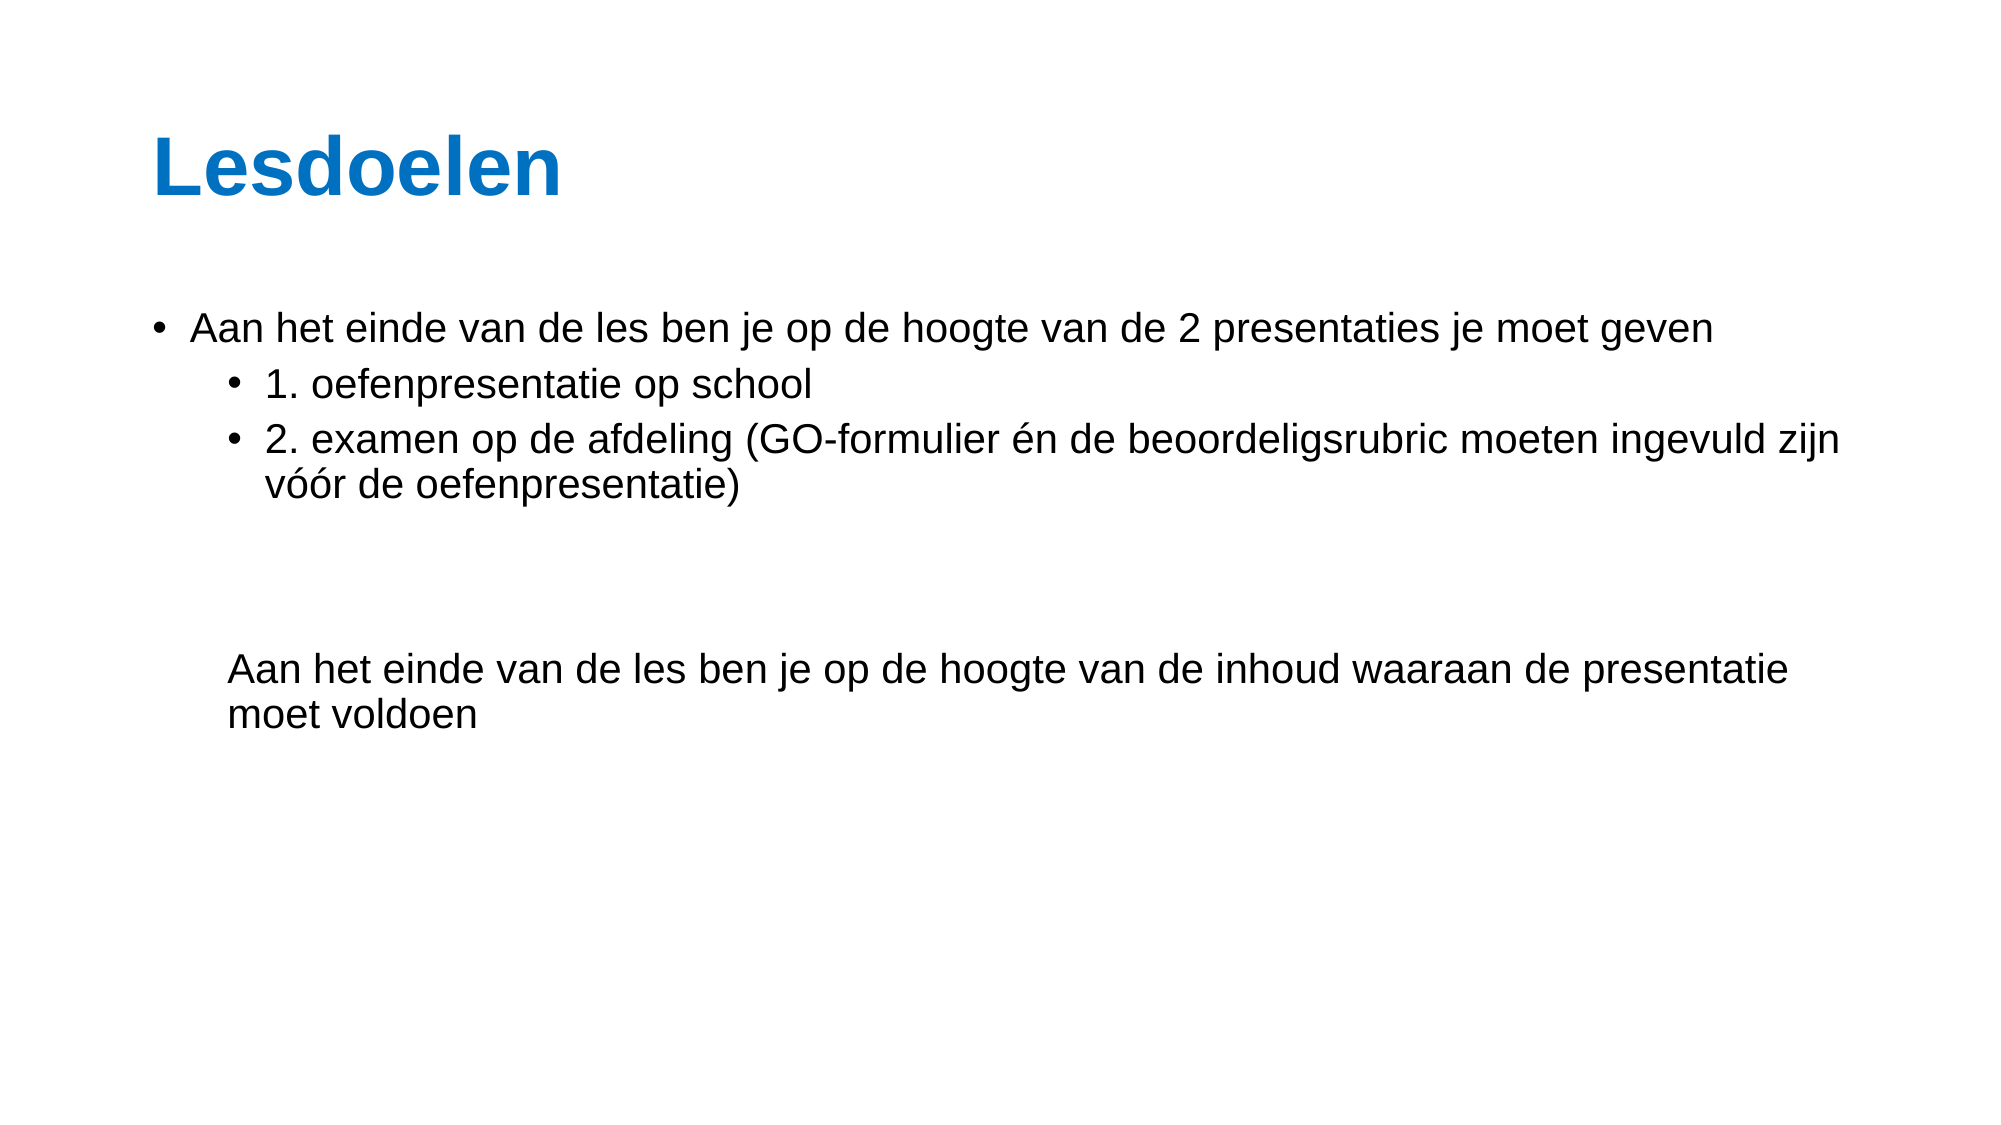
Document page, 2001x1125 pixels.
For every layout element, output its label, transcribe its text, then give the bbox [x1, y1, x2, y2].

title Lesdoelen [137, 59, 1863, 278]
list Aan het einde van de les ben je op de hoogte van de 2 presentaties je moet geven 1. oefenpresentatie op school 2. examen op de afdeling (GO-formulier én de beoordeligsrubric moeten ingevuld zijn vóór de oefenpresentatie) Aan het einde van de les ben je op de hoogte van de inhoud waaraan de presentatie moet voldoen [137, 299, 1863, 1014]
